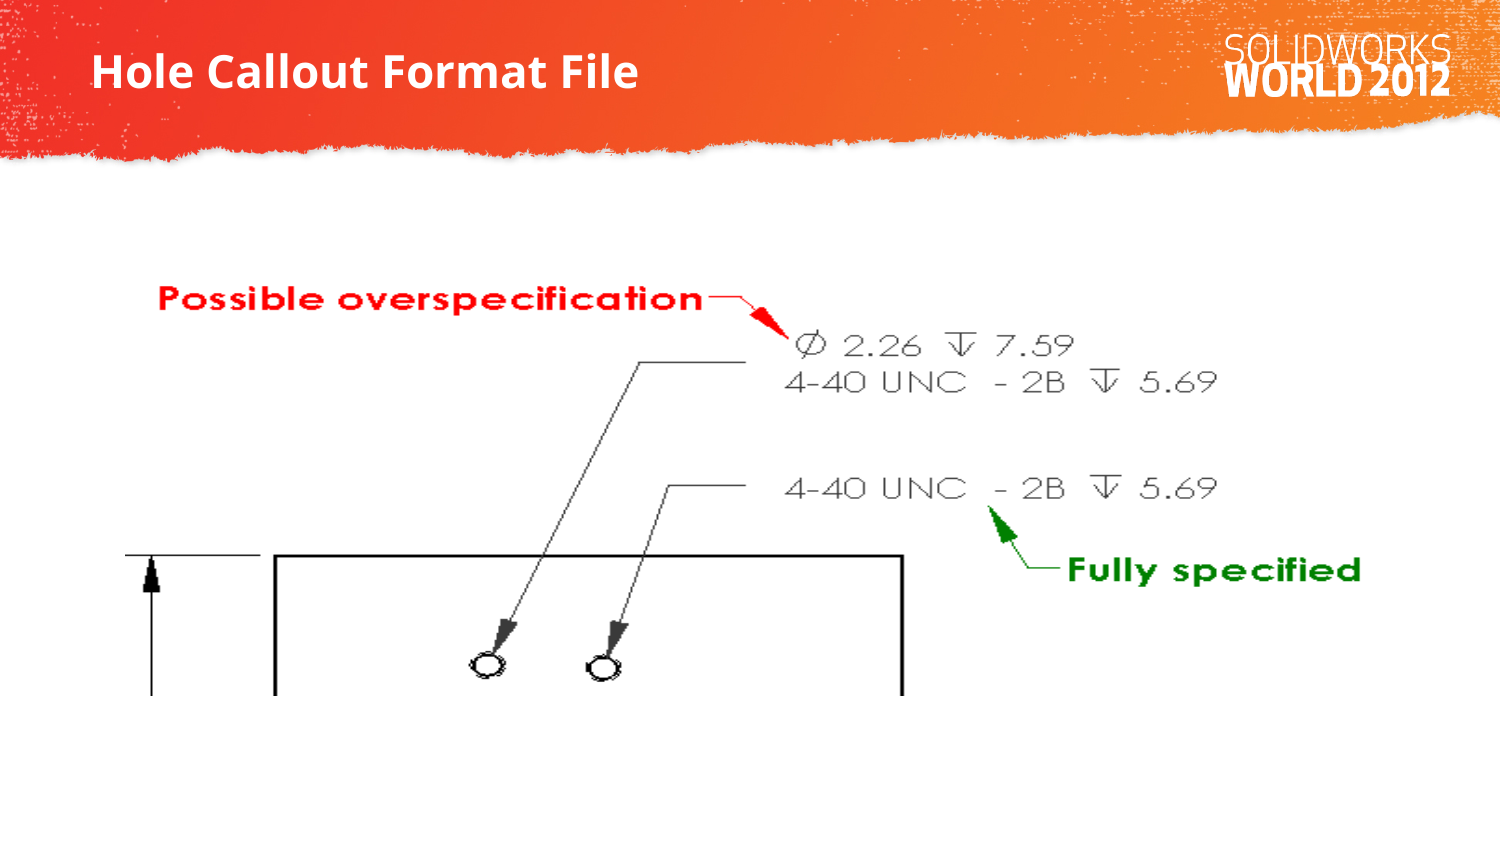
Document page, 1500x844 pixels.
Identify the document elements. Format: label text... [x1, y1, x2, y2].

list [124, 271, 1388, 696]
title Hole Callout Format File [75, 18, 1163, 122]
picture [0, 0, 1500, 844]
